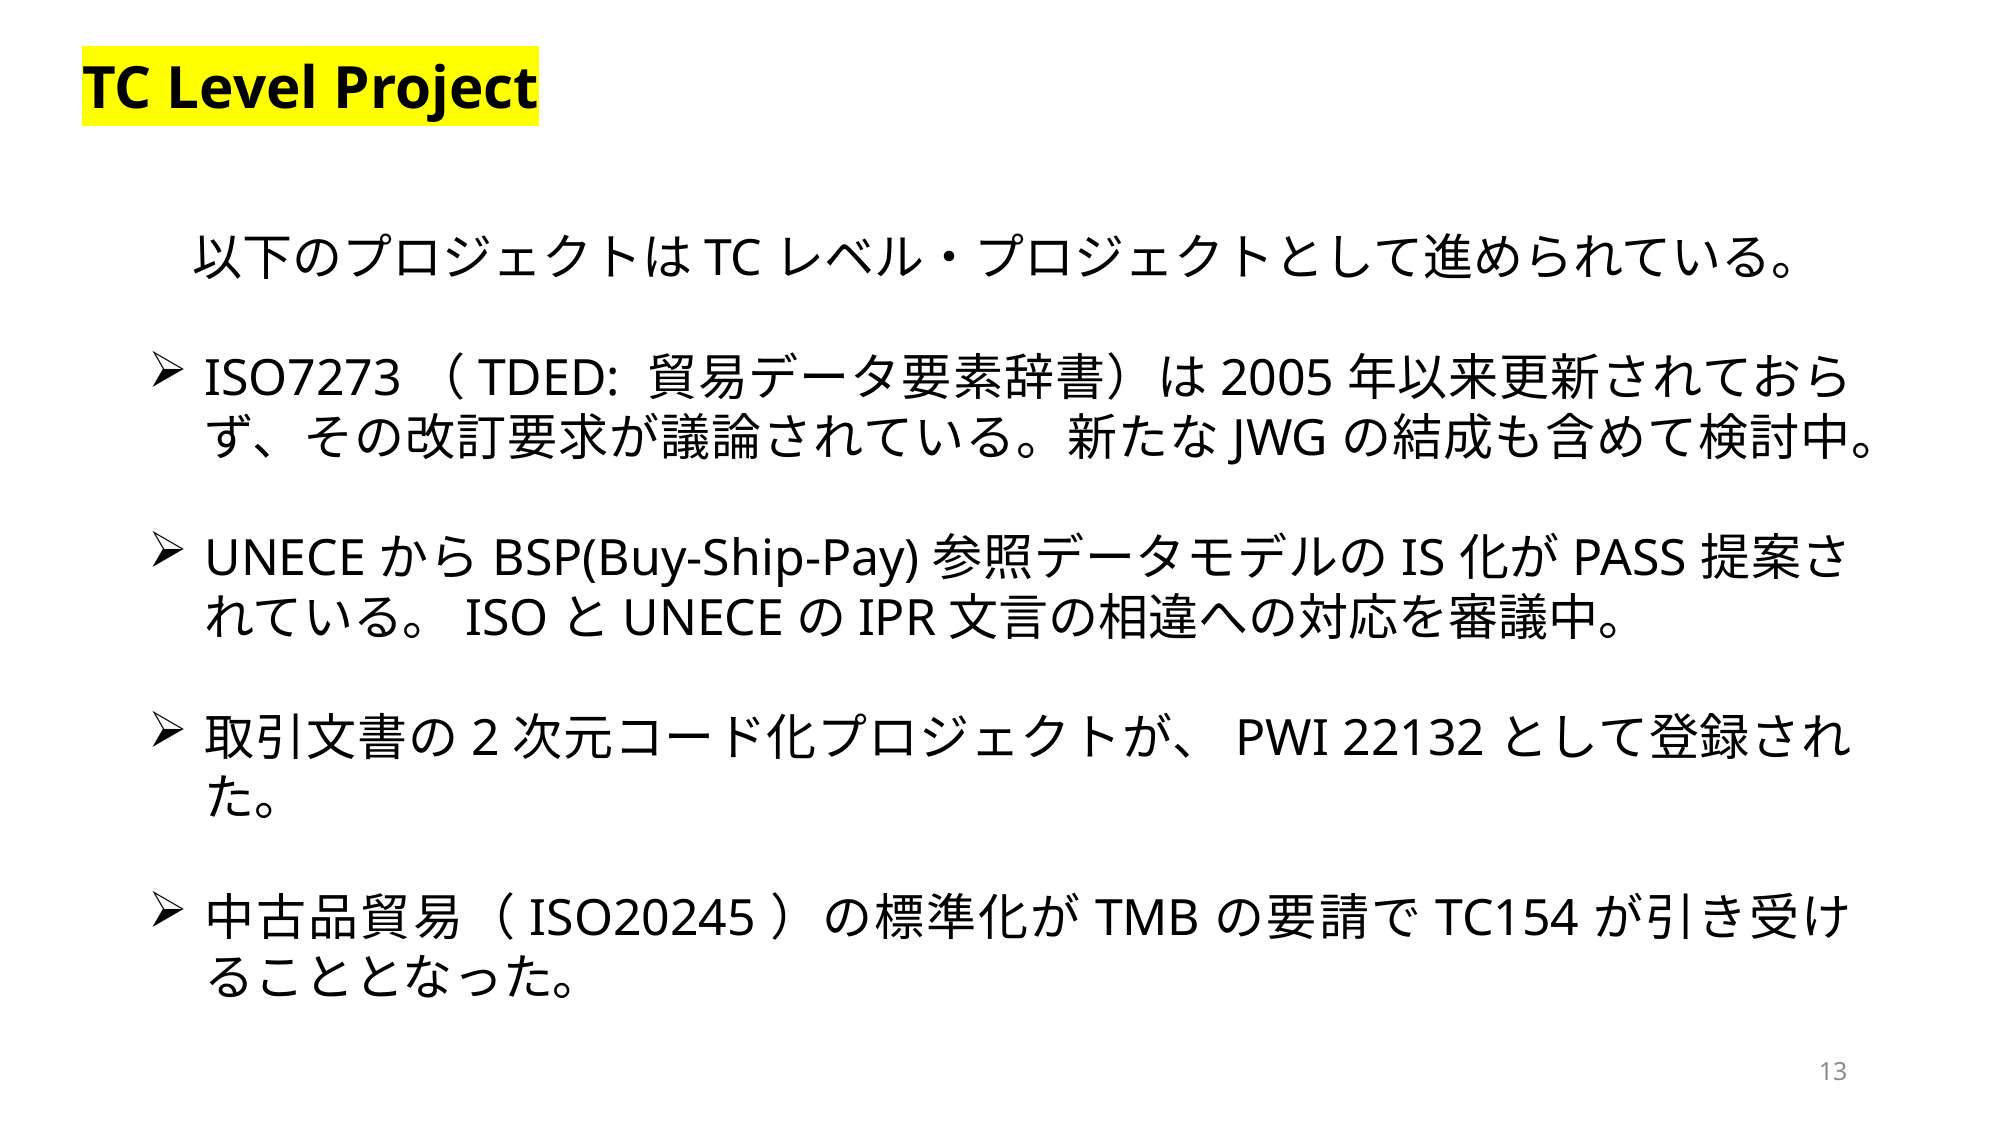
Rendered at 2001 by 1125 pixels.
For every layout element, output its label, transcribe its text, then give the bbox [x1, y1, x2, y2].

text_box TC Level Project [67, 42, 1025, 128]
slide_number 13 [1412, 1042, 1863, 1103]
text_box 以下のプロジェクトはTCレベル・プロジェクトとして進められている。 ISO7273（TDED: 貿易データ要素辞書）は2005年以来更新されておらず、その改訂要求が議論されている。新たなJWGの結成も含めて検討中。 UNECEからBSP(Buy-Ship-Pay)参照データモデルのIS化がPASS提案されている。ISOとUNECEのIPR文言の相違への対応を審議中。 取引文書の2次元コード化プロジェクトが、PWI 22132として登録された。 中古品貿易（ISO20245）の標準化がTMBの要請でTC154が引き受けることとなった。 [133, 218, 1867, 1073]
